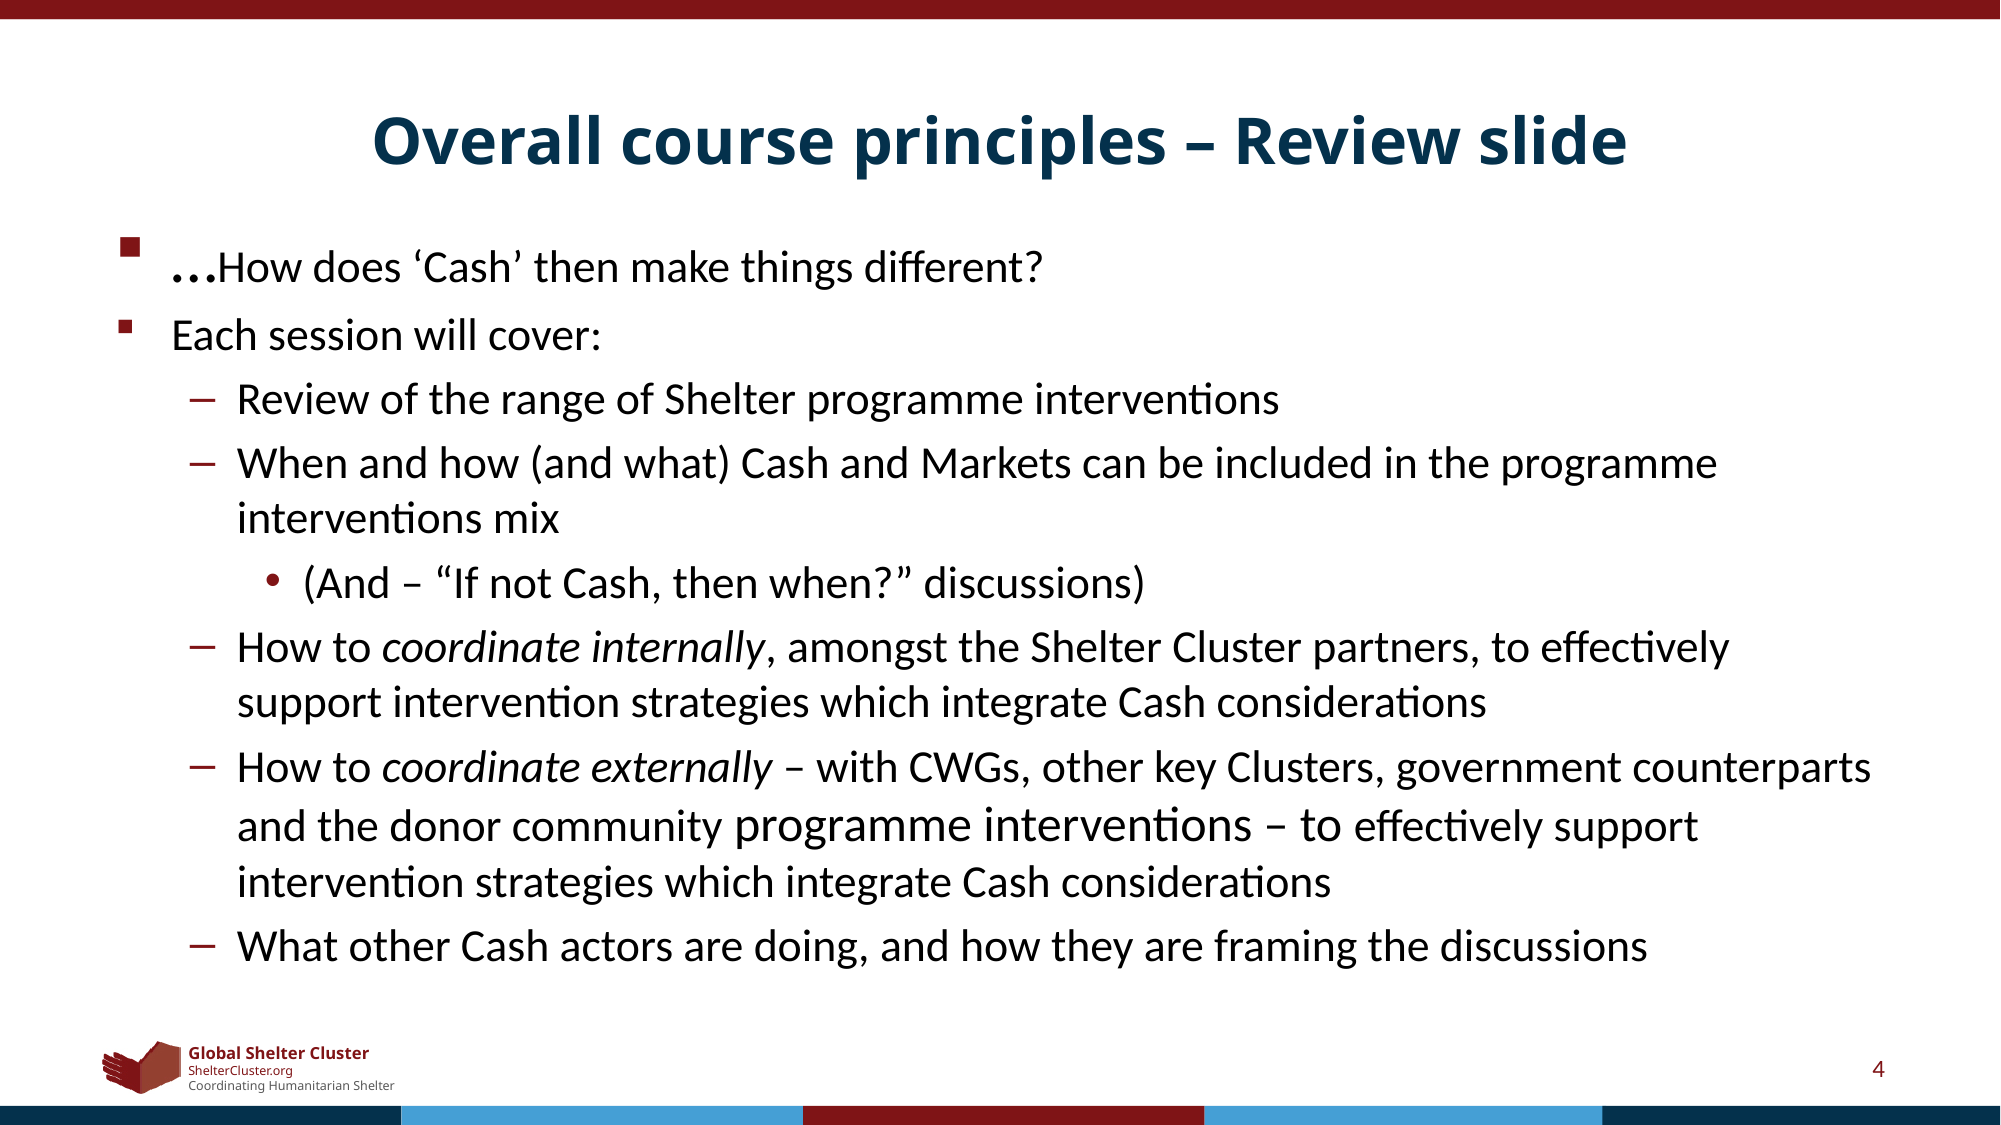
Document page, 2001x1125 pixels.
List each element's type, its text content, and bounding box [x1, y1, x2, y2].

slide_number 4 [1433, 1037, 1900, 1098]
picture [102, 1041, 181, 1094]
list …How does ‘Cash’ then make things different? Each session will cover: Review of the range of Shelter programme interventions When and how (and what) Cash and Markets can be included in the programme interventions mix (And – “If not Cash, then when?” discussions) How to coordinate internally, amongst the Shelter Cluster partners, to effectively support intervention strategies which integrate Cash considerations How to coordinate externally – with CWGs, other key Clusters, government counterparts and the donor community programme interventions – to effectively support intervention strategies which integrate Cash considerations What other Cash actors are doing, and how they are framing the discussions [99, 208, 1900, 1038]
title Overall course principles – Review slide [0, 45, 2000, 233]
